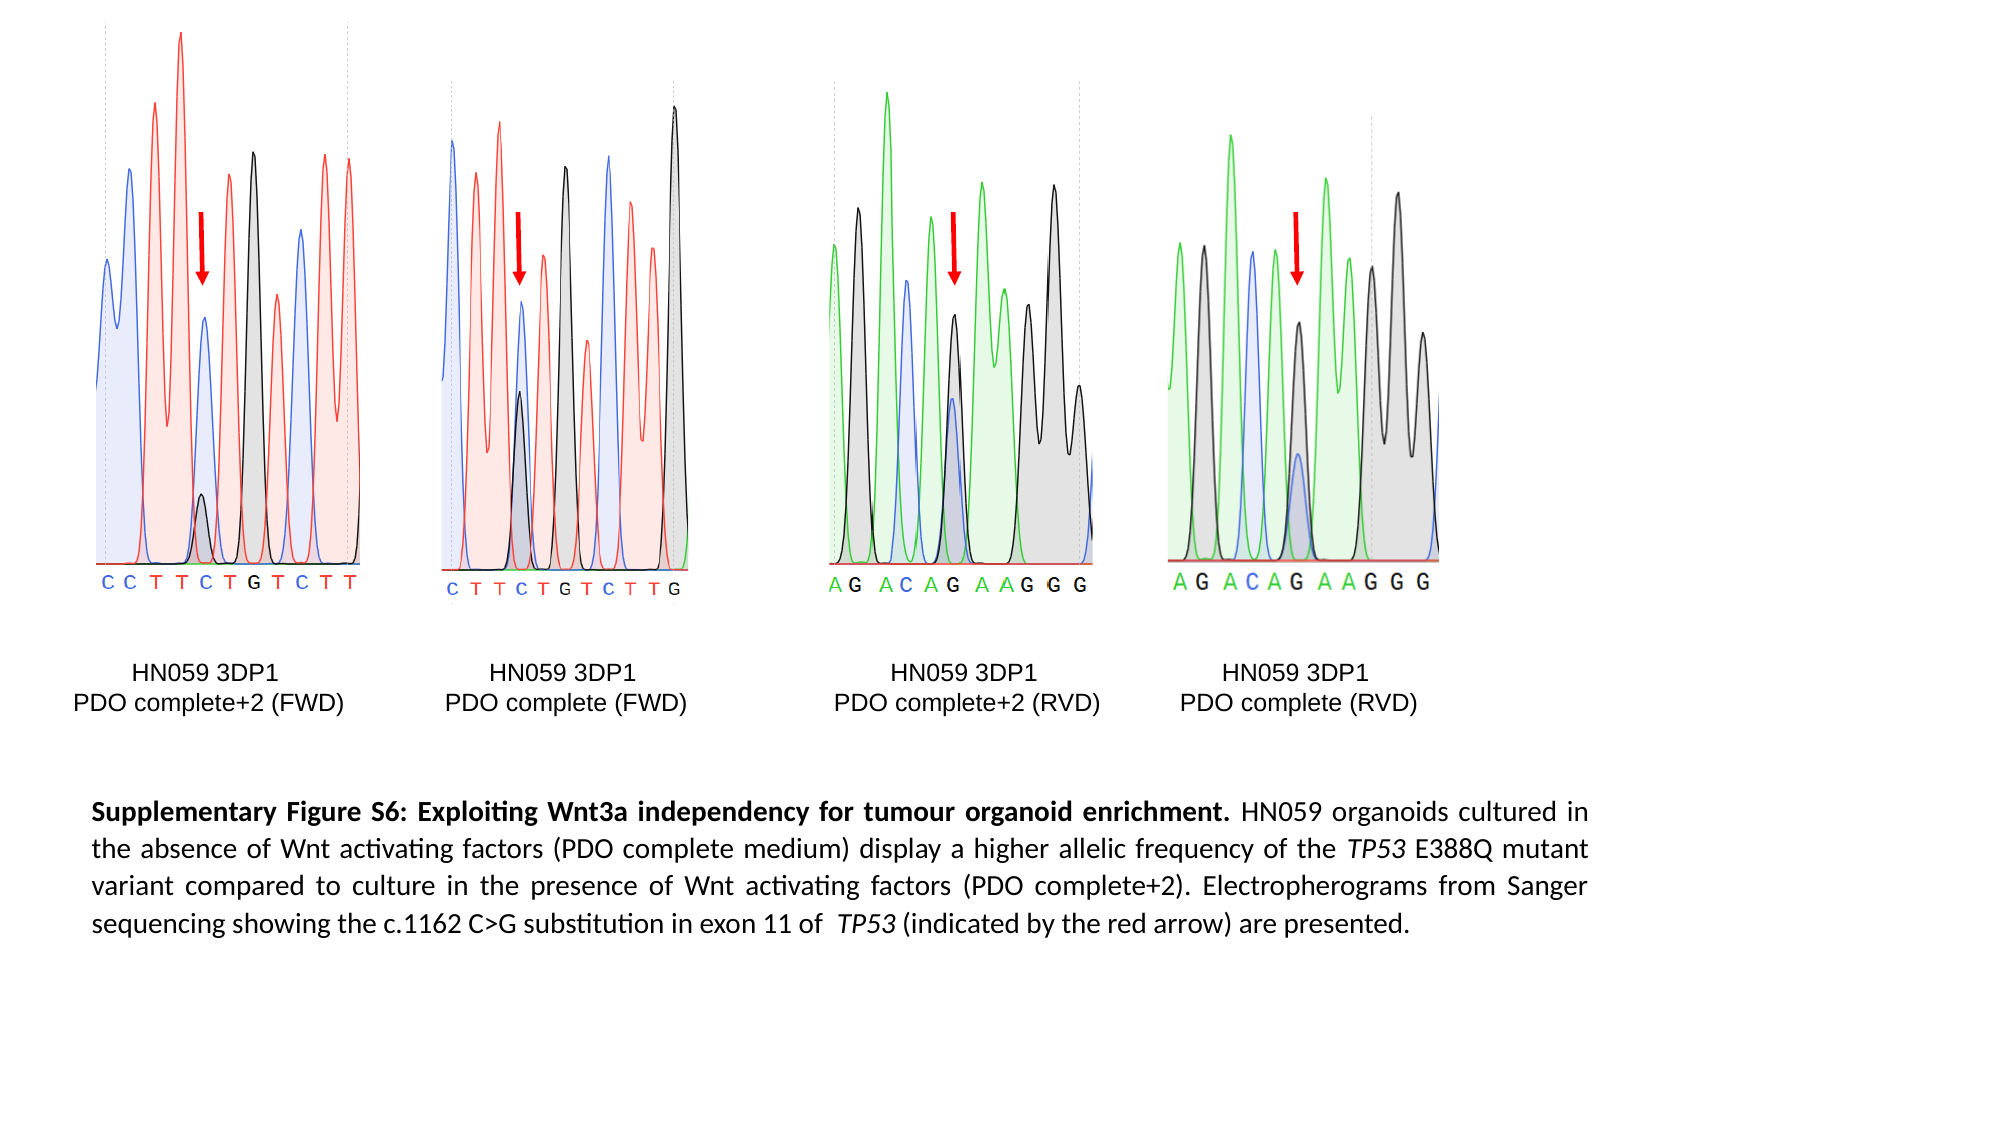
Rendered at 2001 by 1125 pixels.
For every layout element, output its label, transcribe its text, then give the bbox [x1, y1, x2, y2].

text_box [441, 79, 689, 604]
text_box Supplementary Figure S6: Exploiting Wnt3a independency for tumour organoid enrichment. HN059 organoids cultured in the absence of Wnt activating factors (PDO complete medium) display a higher allelic frequency of the TP53 E388Q mutant variant compared to culture in the presence of Wnt activating factors (PDO complete+2). Electropherograms from Sanger sequencing showing the c.1162 C>G substitution in exon 11 of TP53 (indicated by the red arrow) are presented. [76, 782, 1604, 947]
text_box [96, 22, 363, 598]
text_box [829, 79, 1093, 602]
text_box HN059 3DP1 PDO complete (FWD) [412, 649, 720, 725]
text_box HN059 3DP1 PDO complete+2 (FWD) [55, 649, 363, 725]
text_box HN059 3DP1 PDO complete+2 (RVD) [814, 649, 1122, 725]
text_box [1167, 115, 1439, 600]
text_box HN059 3DP1 PDO complete (RVD) [1145, 649, 1453, 725]
